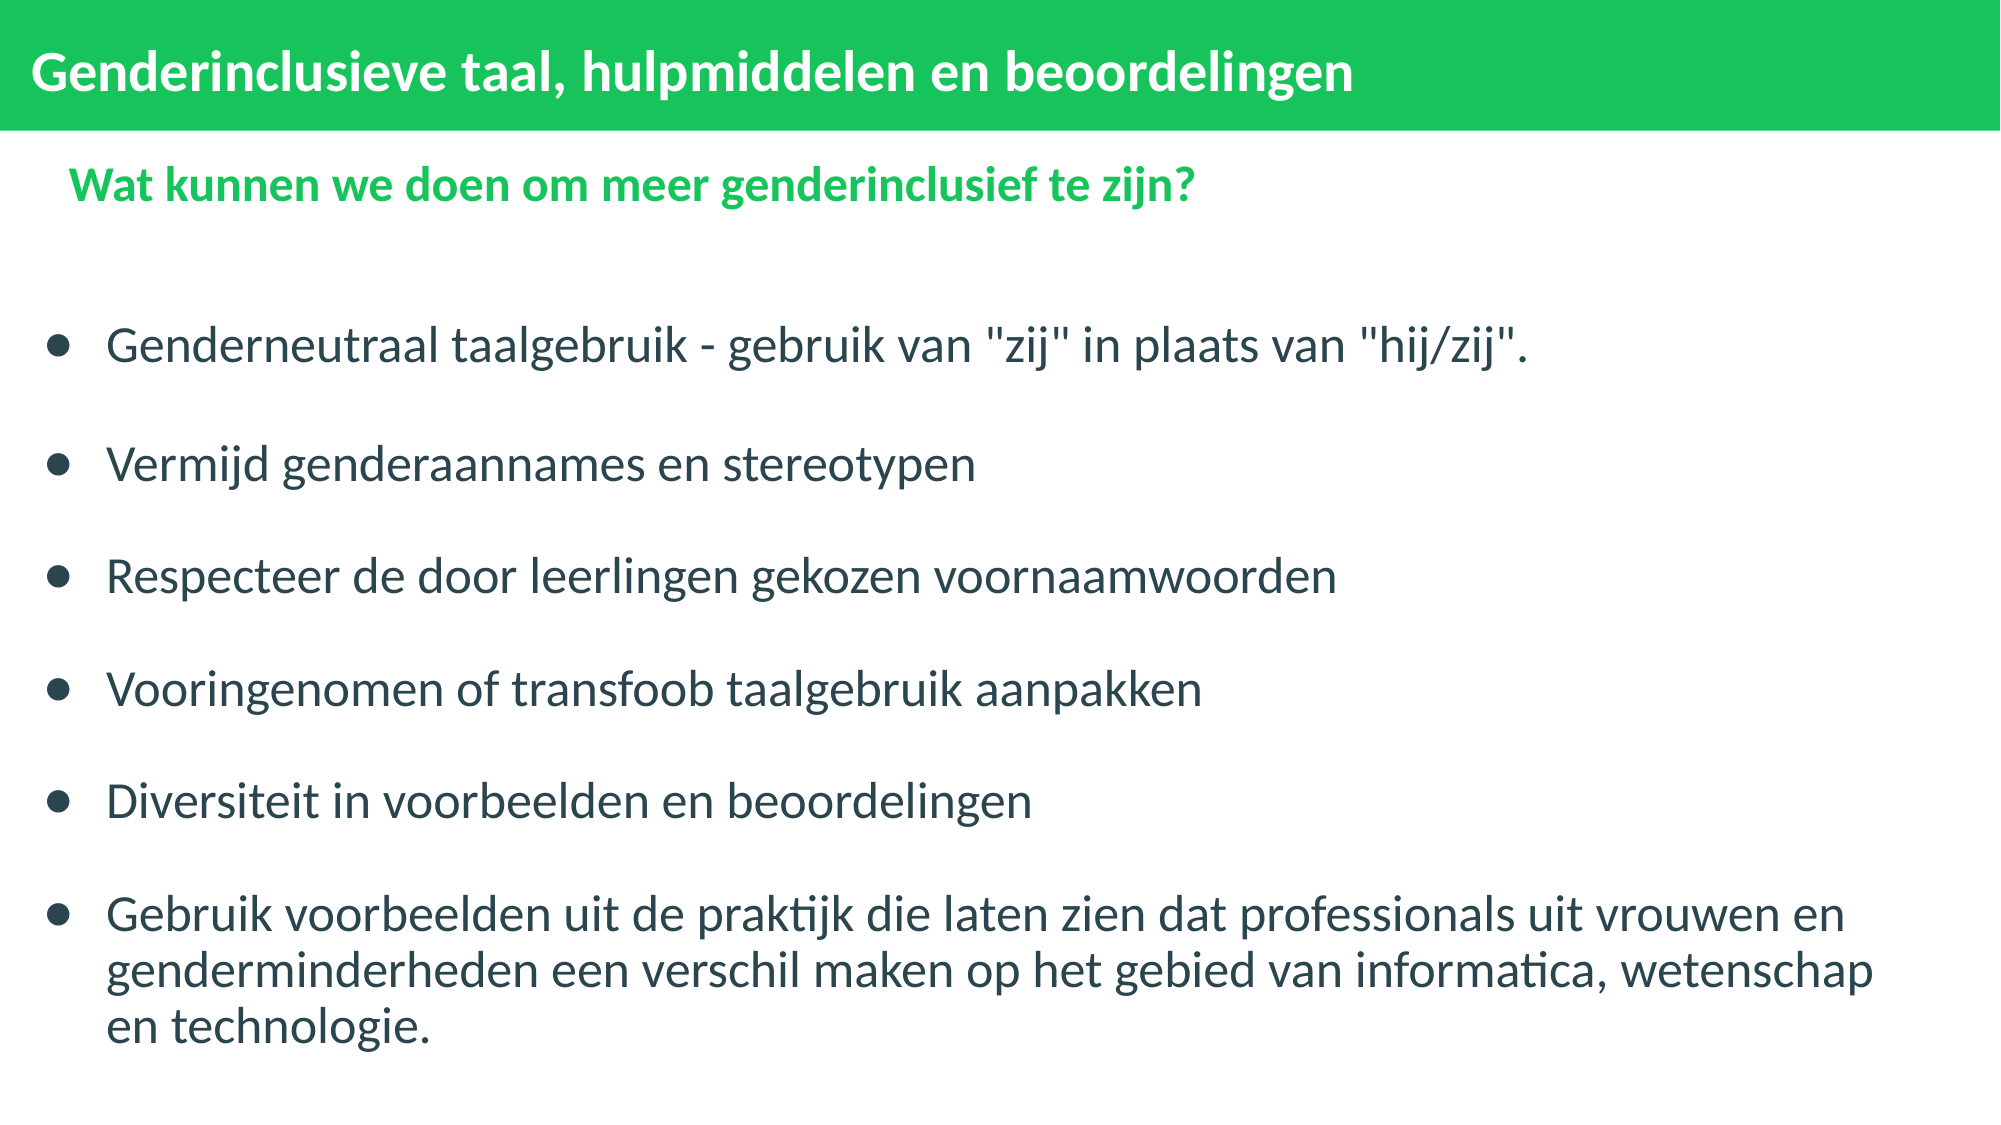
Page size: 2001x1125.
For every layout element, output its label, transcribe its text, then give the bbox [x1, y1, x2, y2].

list Wat kunnen we doen om meer genderinclusief te zijn? [16, 140, 1976, 231]
title Genderinclusieve taal, hulpmiddelen en beoordelingen [16, 13, 1976, 131]
list Genderneutraal taalgebruik - gebruik van "zij" in plaats van "hij/zij". Vermijd genderaannames en stereotypen Respecteer de door leerlingen gekozen voornaamwoorden Vooringenomen of transfoob taalgebruik aanpakken Diversiteit in voorbeelden en beoordelingen Gebruik voorbeelden uit de praktijk die laten zien dat professionals uit vrouwen en genderminderheden een verschil maken op het gebied van informatica, wetenschap en technologie. [16, 310, 1935, 1112]
